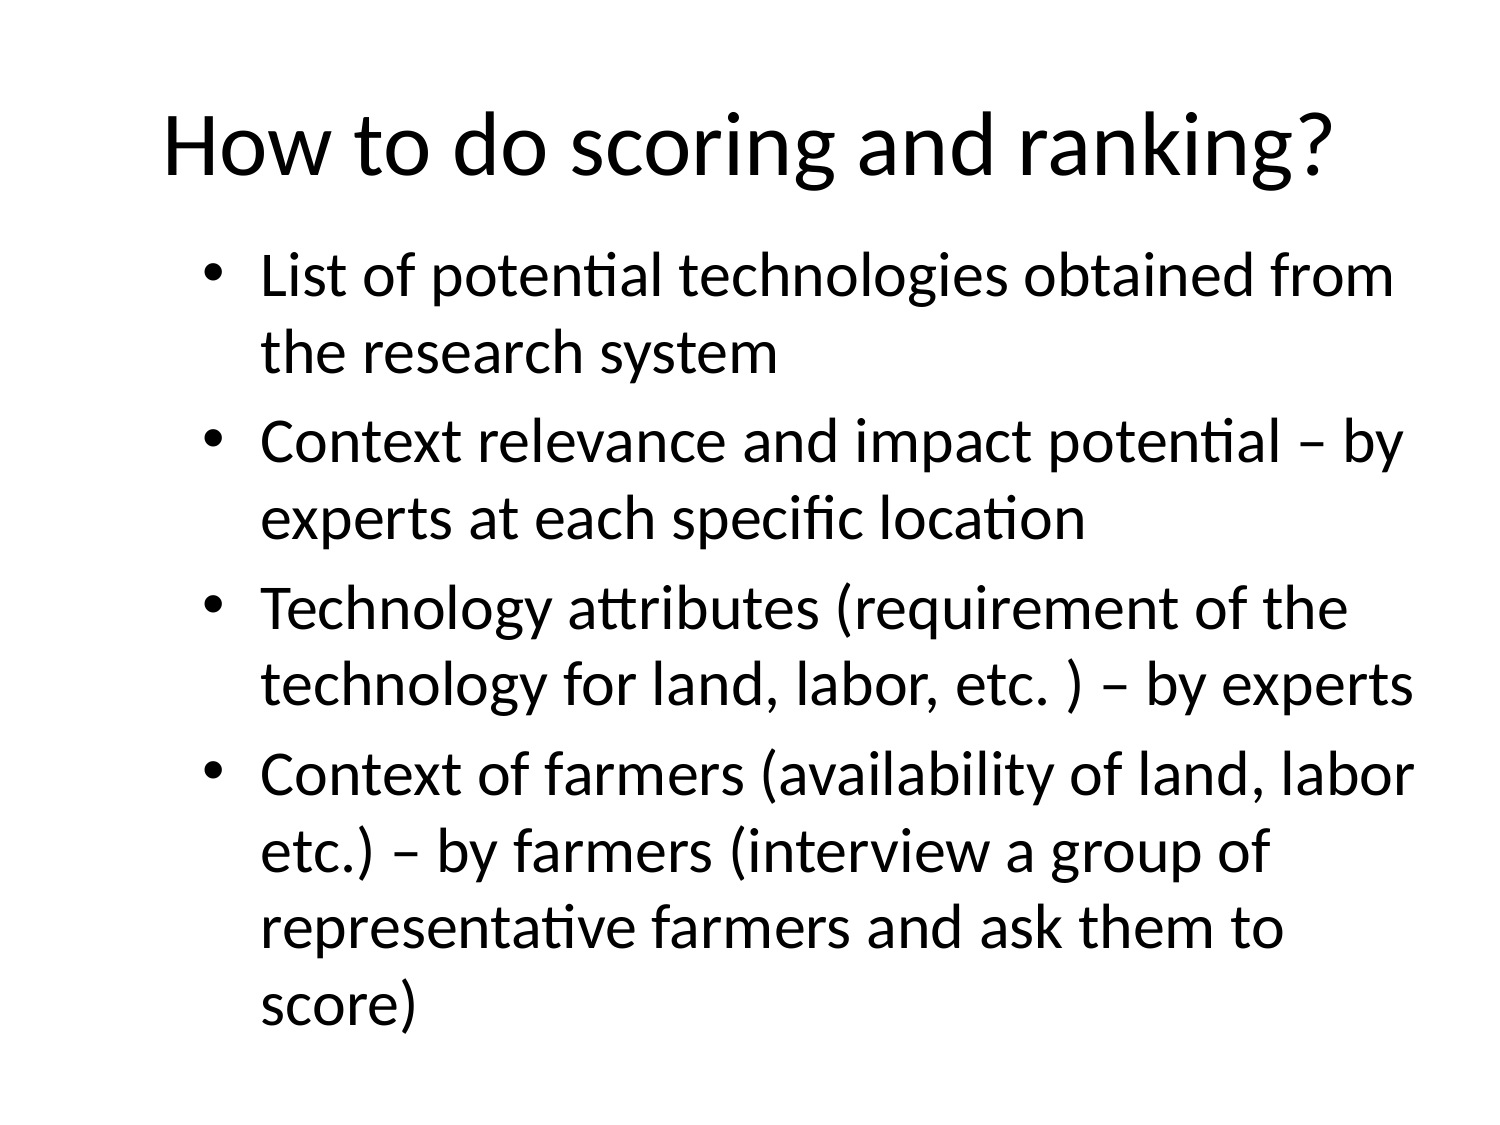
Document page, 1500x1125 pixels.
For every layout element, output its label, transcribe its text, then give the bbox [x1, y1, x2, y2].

list List of potential technologies obtained from the research system Context relevance and impact potential – by experts at each specific location Technology attributes (requirement of the technology for land, labor, etc. ) – by experts Context of farmers (availability of land, labor etc.) – by farmers (interview a group of representative farmers and ask them to score) [187, 224, 1438, 1063]
title How to do scoring and ranking? [74, 44, 1426, 233]
